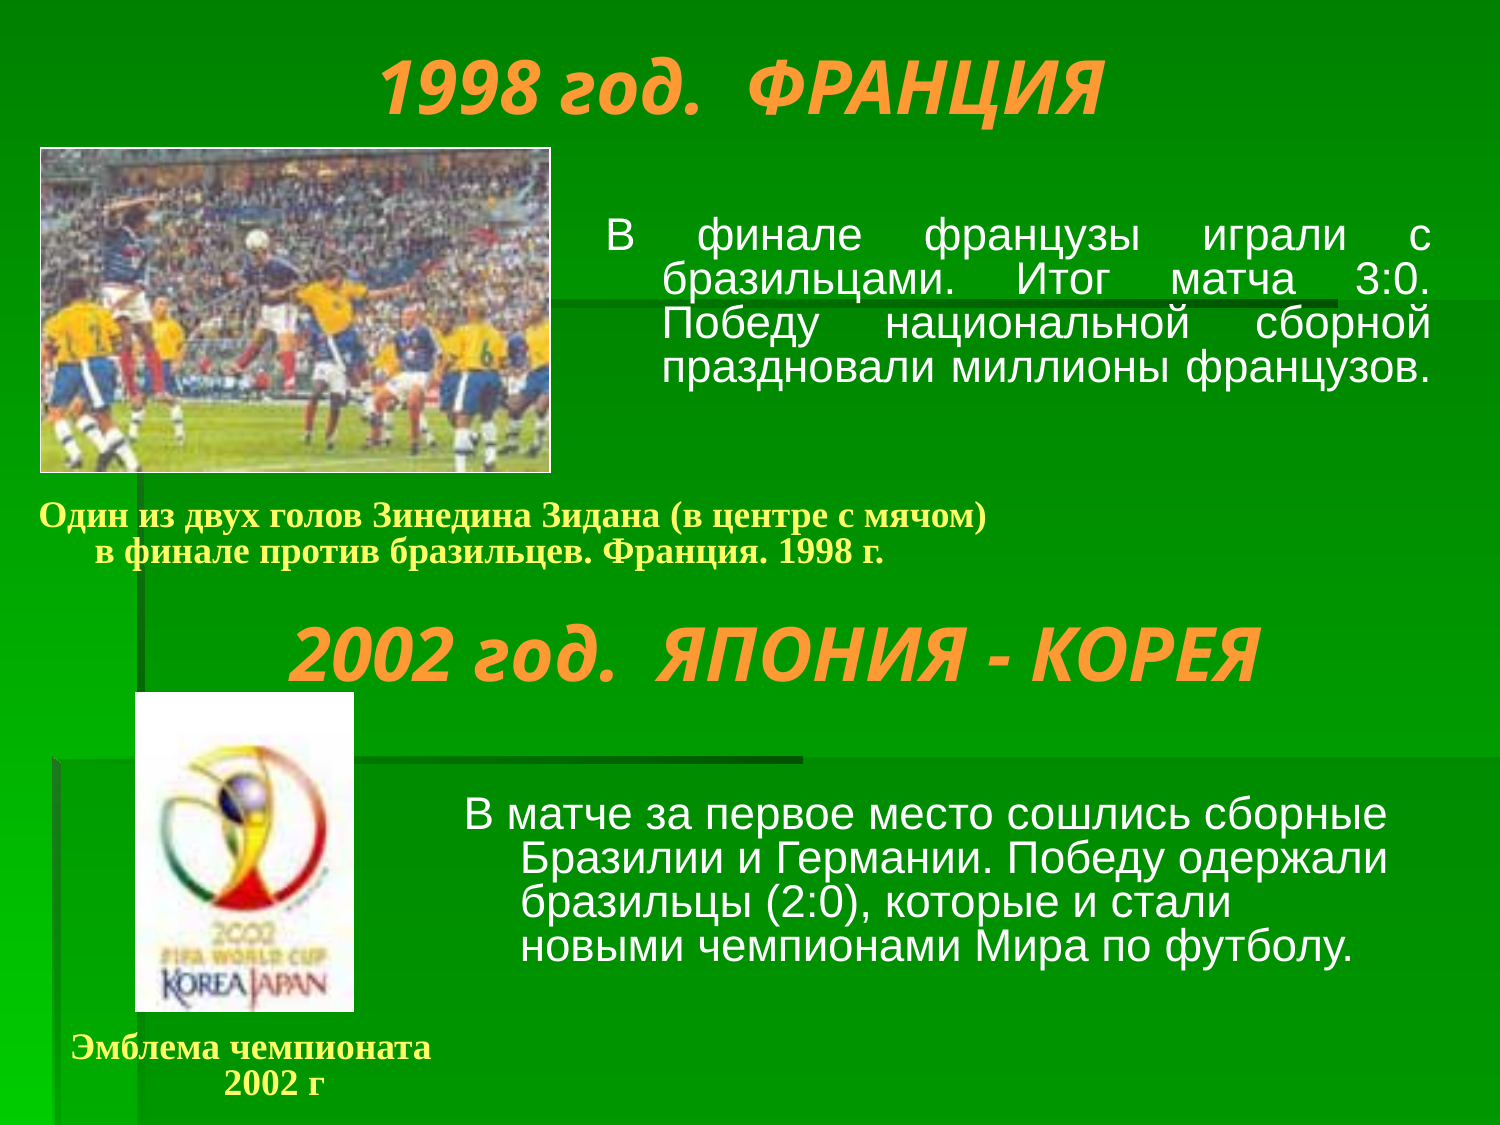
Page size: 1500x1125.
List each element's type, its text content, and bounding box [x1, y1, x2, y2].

text_box Эмблема чемпионата 2002 г [41, 1023, 467, 1110]
text_box В матче за первое место сошлись сборные Бразилии и Германии. Победу одержали бразильцы (2:0), которые и стали новыми чемпионами Мира по футболу. [454, 786, 1412, 978]
picture [40, 148, 550, 472]
text_box Один из двух голов Зинедина Зидана (в центре с мячом) в финале против бразильцев. Франция. 1998 г. [29, 491, 1010, 579]
picture [135, 692, 354, 1012]
text_box 1998 год. ФРАНЦИЯ [53, 31, 1429, 138]
text_box В финале французы играли с бразильцами. Итог матча 3:0. Победу национальной сборной праздновали миллионы французов. [596, 207, 1447, 399]
text_box 2002 год. ЯПОНИЯ - КОРЕЯ [88, 597, 1464, 705]
